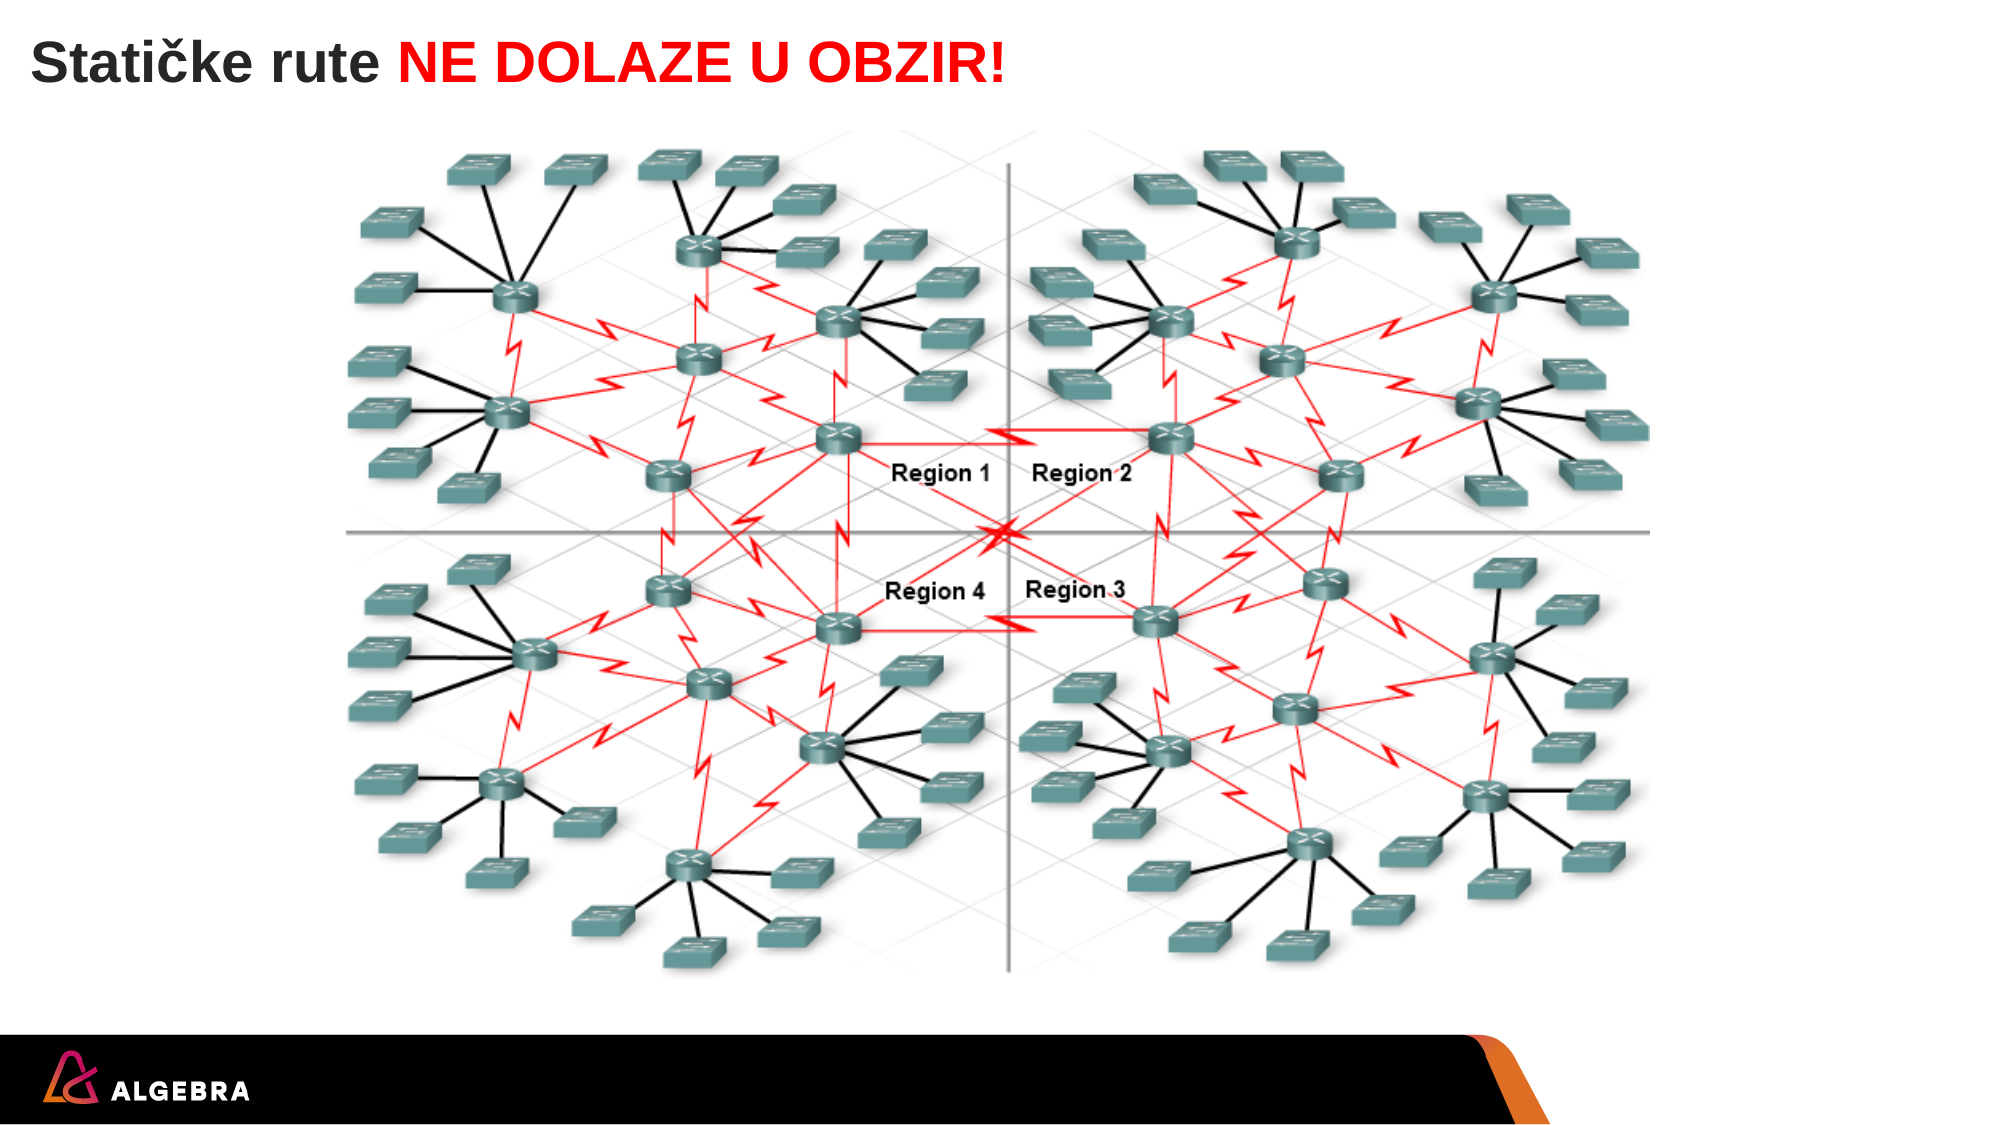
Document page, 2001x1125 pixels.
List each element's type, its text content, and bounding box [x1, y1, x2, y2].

title Statičke rute NE DOLAZE U OBZIR! [15, 10, 1320, 117]
picture [345, 130, 1650, 983]
picture [0, 1034, 1733, 1125]
